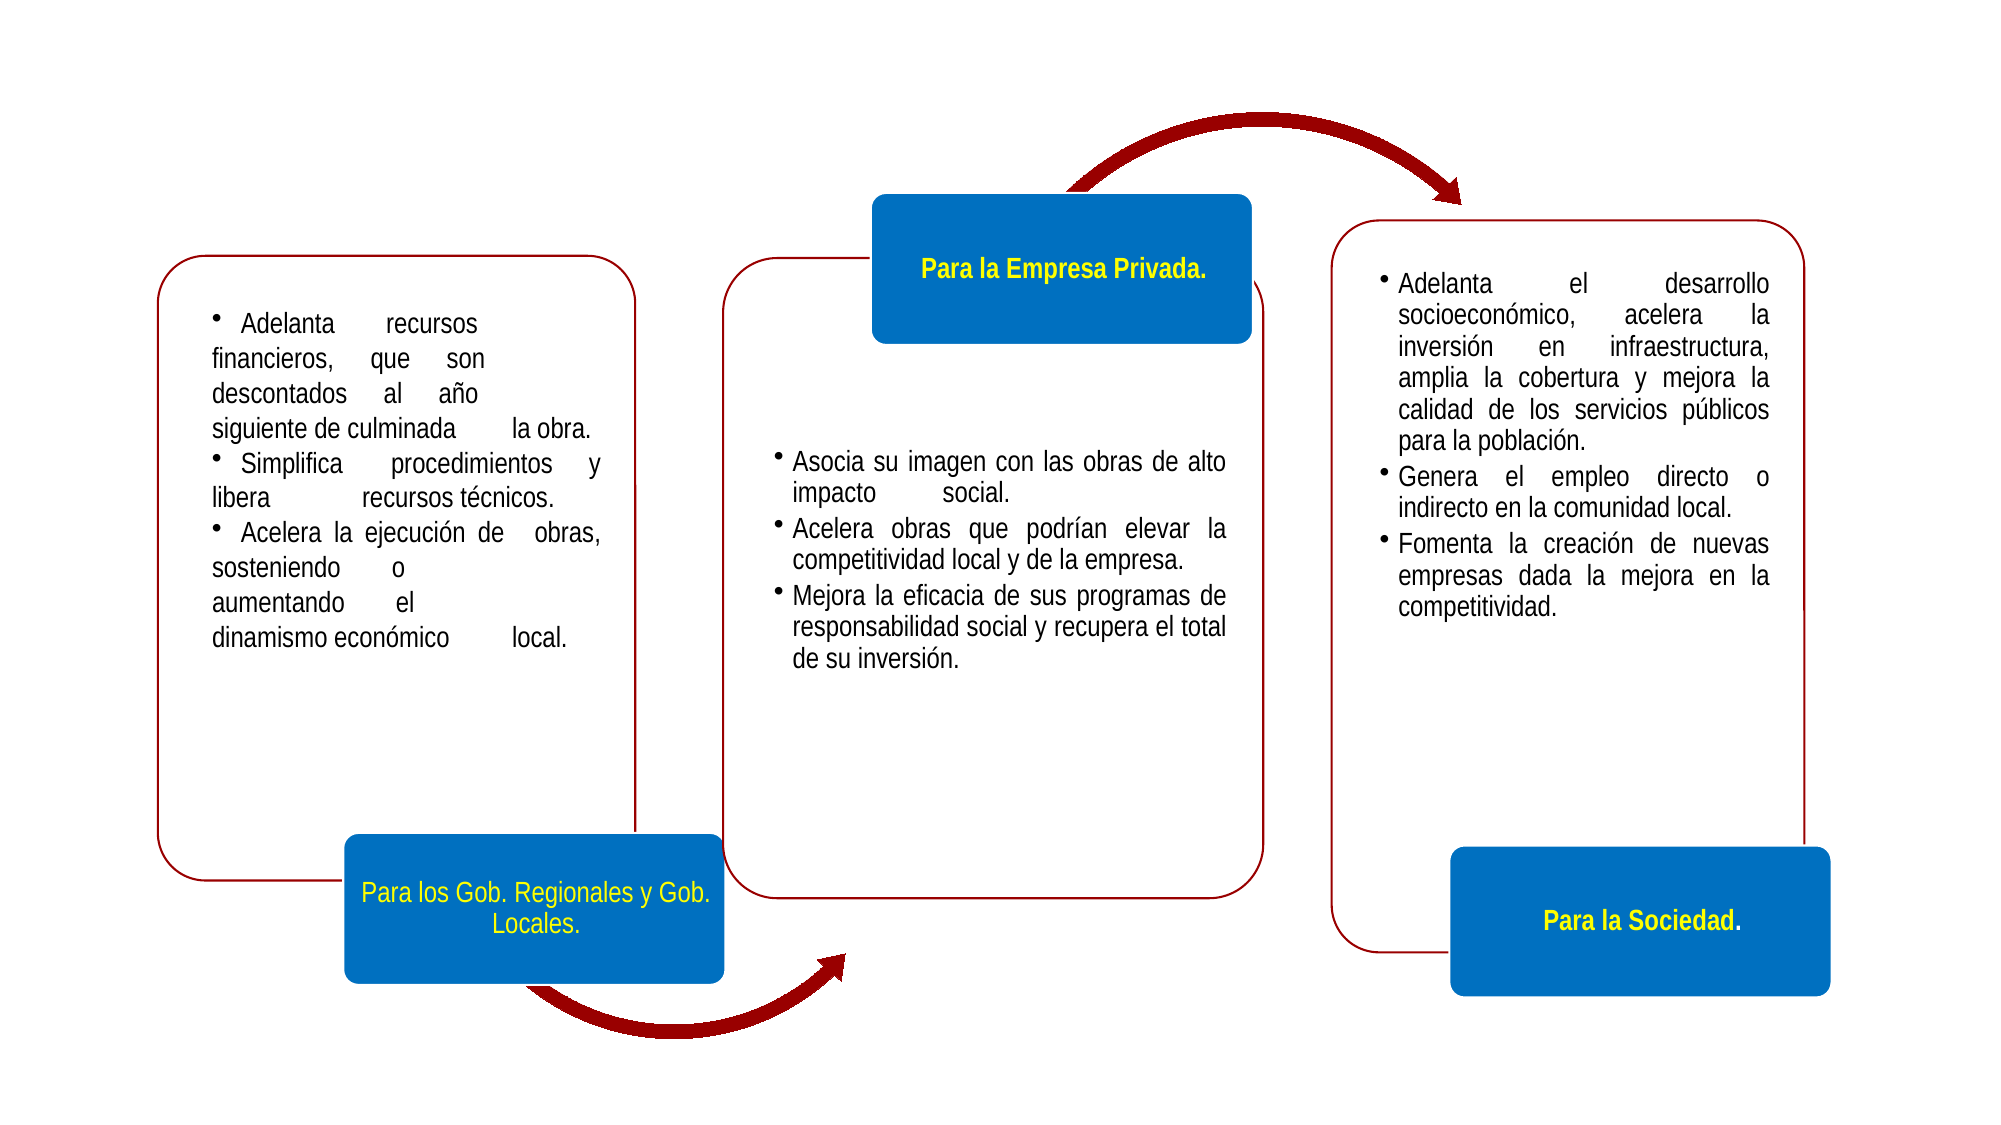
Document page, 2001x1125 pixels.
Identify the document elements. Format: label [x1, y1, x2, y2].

text_box [157, 125, 1832, 1048]
